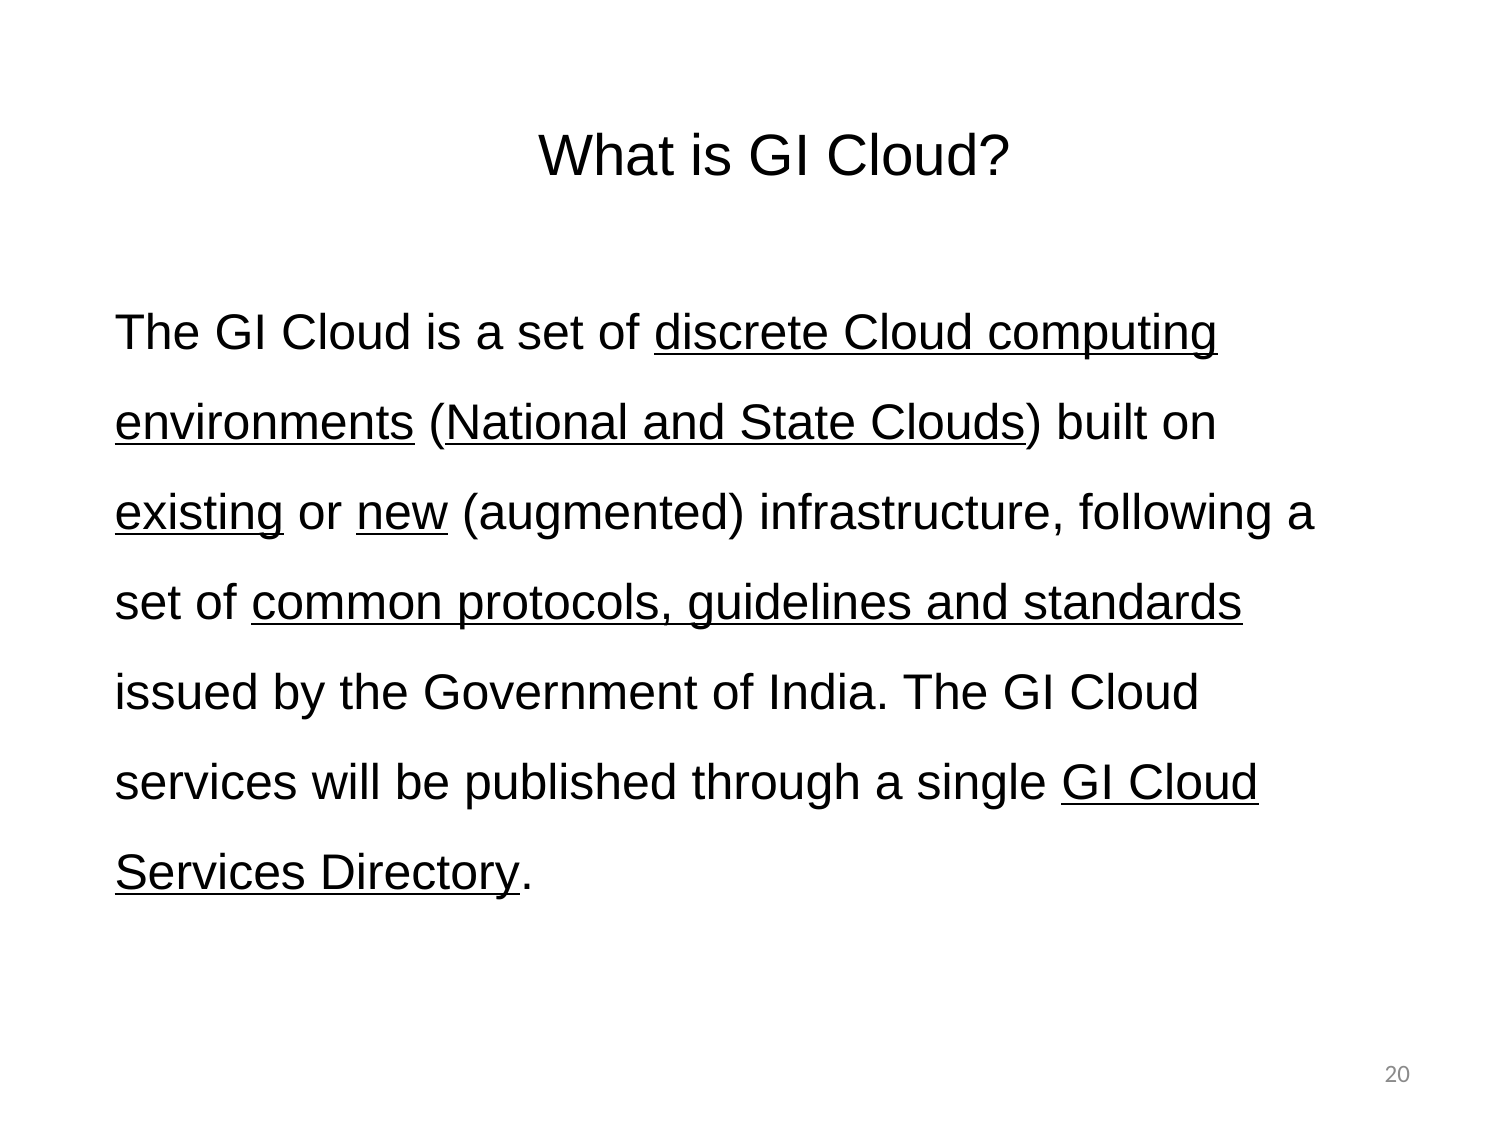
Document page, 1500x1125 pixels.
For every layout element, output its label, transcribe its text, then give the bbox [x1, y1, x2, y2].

text_box The GI Cloud is a set of discrete Cloud computing environments (National and State Clouds) built on existing or new (augmented) infrastructure, following a set of common protocols, guidelines and standards issued by the Government of India. The GI Cloud services will be published through a single GI Cloud Services Directory. [99, 262, 1388, 908]
title What is GI Cloud? [99, 99, 1450, 205]
slide_number 20 [1074, 1042, 1425, 1103]
